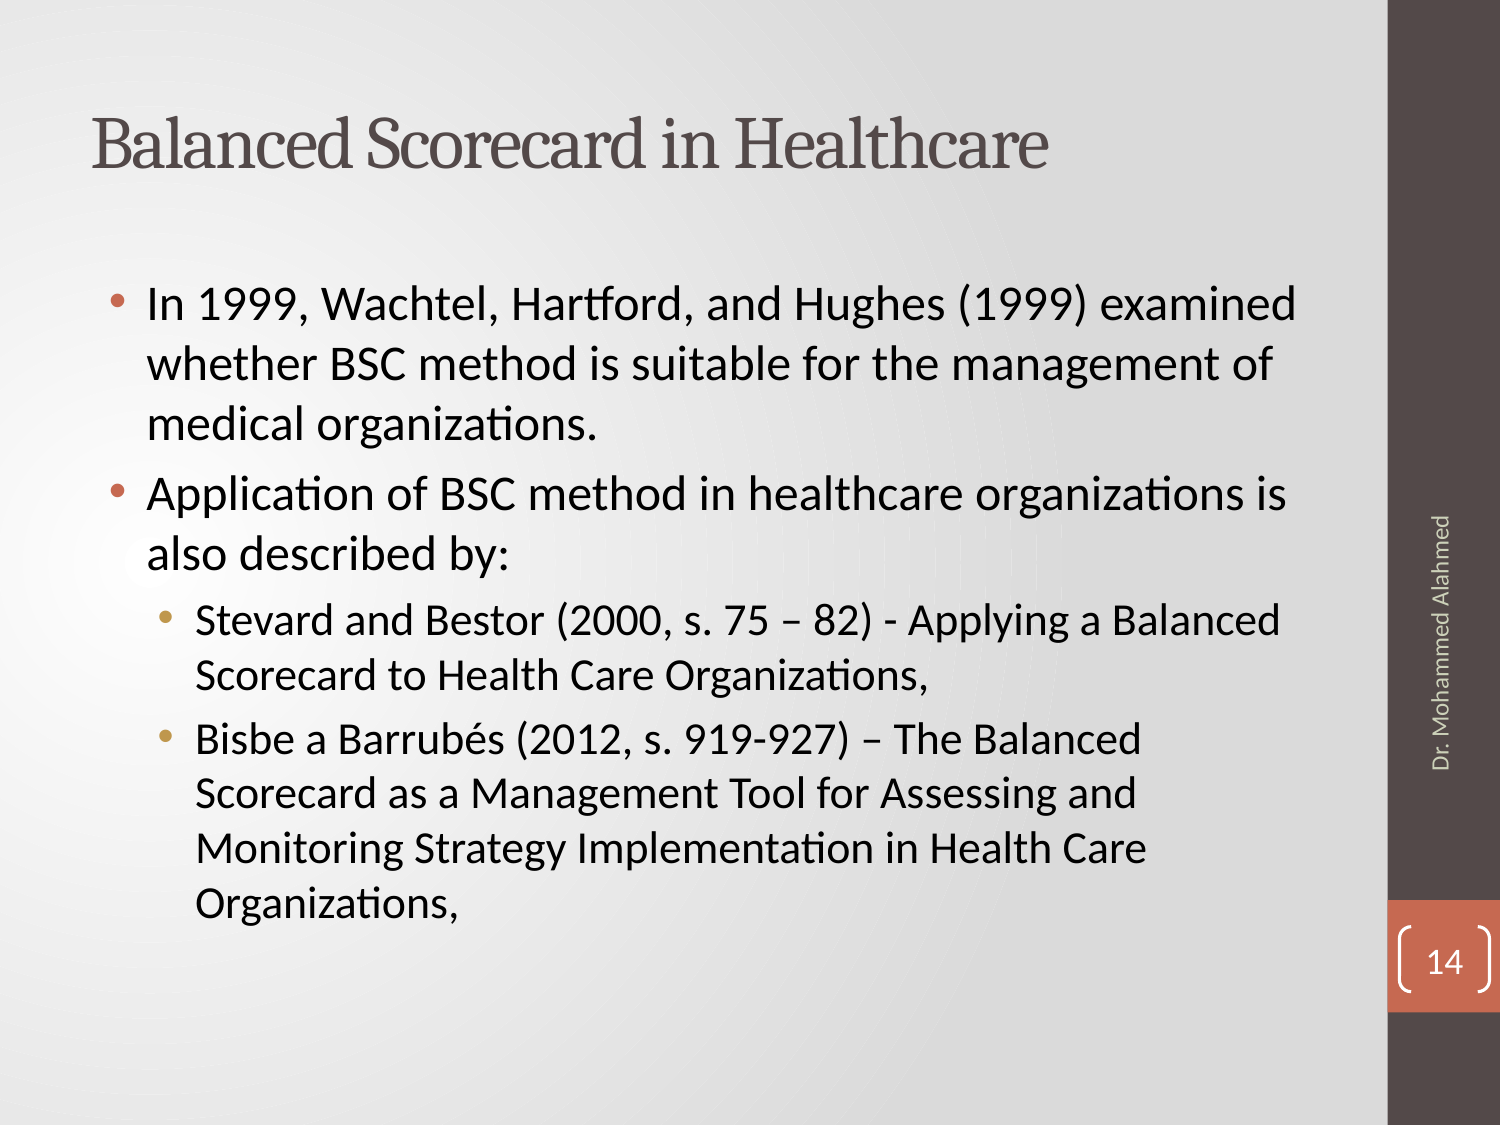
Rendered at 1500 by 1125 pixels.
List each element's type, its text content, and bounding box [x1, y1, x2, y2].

footer Dr. Mohammed Alahmed [1408, 500, 1469, 889]
title Balanced Scorecard in Healthcare [75, 45, 1325, 233]
slide_number 14 [1397, 925, 1492, 994]
list In 1999, Wachtel, Hartford, and Hughes (1999) examined whether BSC method is suitable for the management of medical organizations. Application of BSC method in healthcare organizations is also described by: Stevard and Bestor (2000, s. 75 – 82) - Applying a Balanced Scorecard to Health Care Organizations, Bisbe a Barrubés (2012, s. 919-927) – The Balanced Scorecard as a Management Tool for Assessing and Monitoring Strategy Implementation in Health Care Organizations, [75, 262, 1325, 1050]
